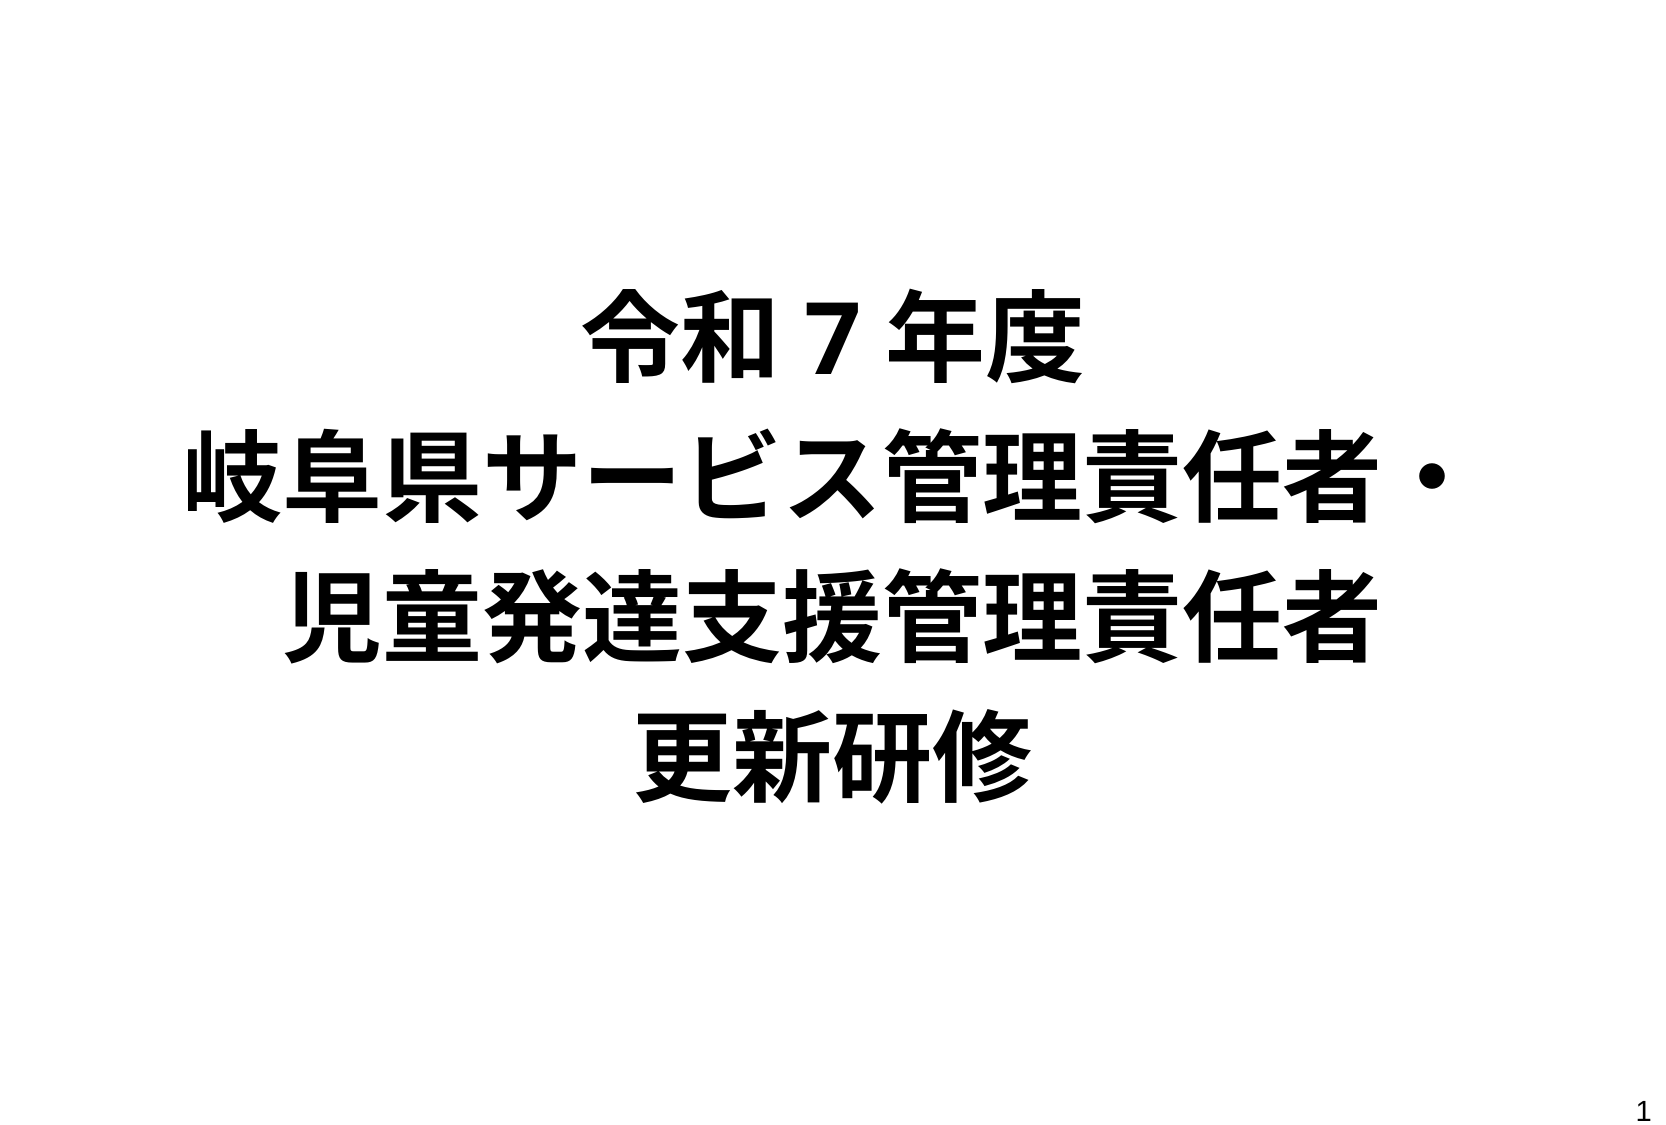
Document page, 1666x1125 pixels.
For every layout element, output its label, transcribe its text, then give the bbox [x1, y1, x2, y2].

list 令和7年度 岐阜県サービス管理責任者・ 児童発達支援管理責任者 更新研修 [35, 266, 1631, 740]
slide_number 1 [1278, 1084, 1666, 1125]
